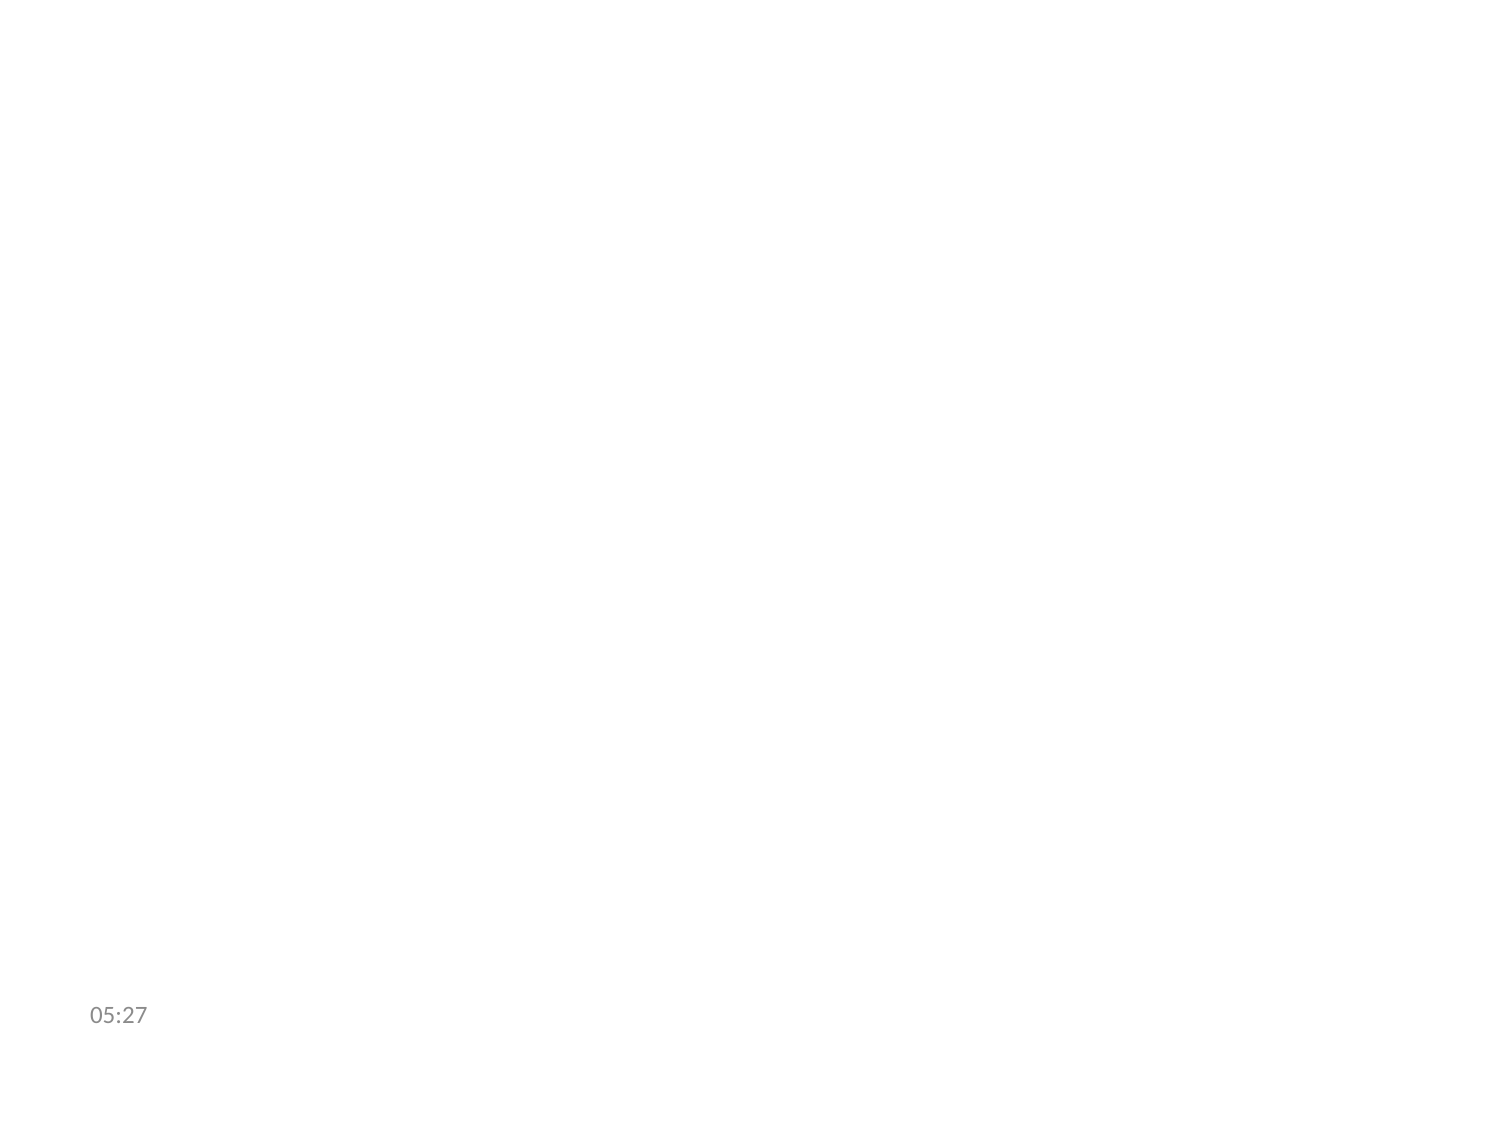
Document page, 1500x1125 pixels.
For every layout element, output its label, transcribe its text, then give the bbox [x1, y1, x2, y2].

text_box 15:35 [75, 983, 425, 1044]
